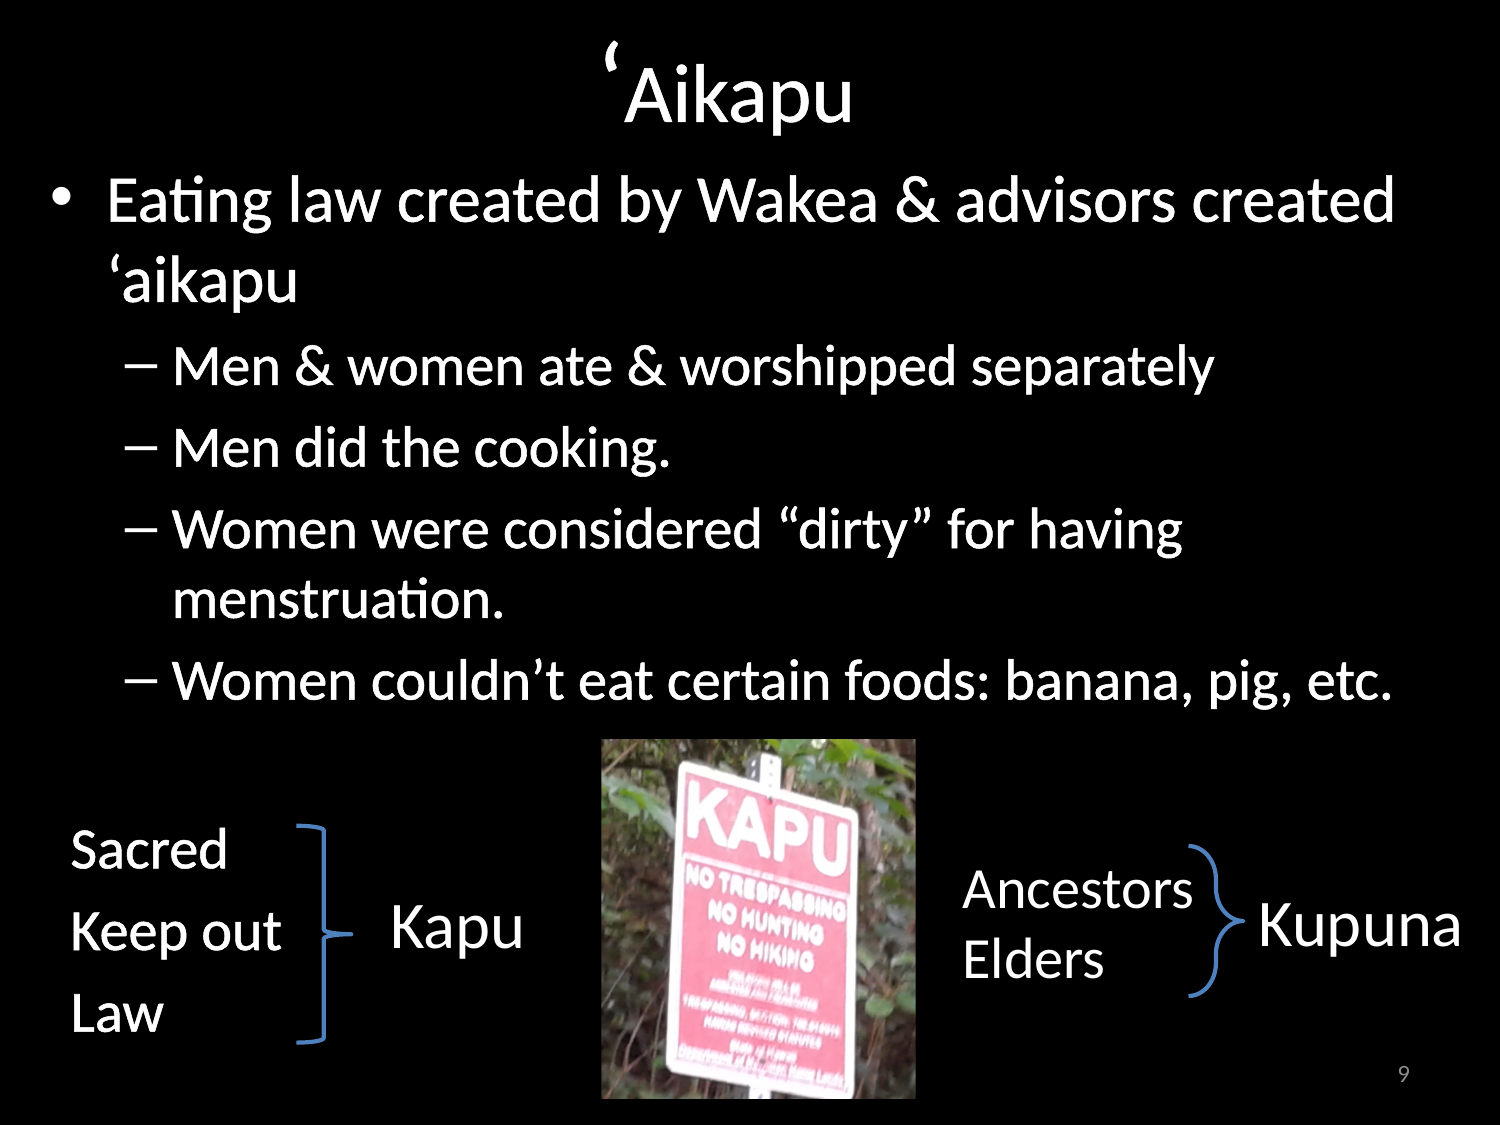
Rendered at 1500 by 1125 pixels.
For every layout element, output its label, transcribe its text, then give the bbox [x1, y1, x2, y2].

text_box [1230, 914, 1243, 928]
text_box Ancestors Elders [947, 842, 1230, 998]
text_box Sacred Keep out Law [15, 802, 585, 993]
text_box [296, 823, 354, 1045]
text_box Kupuna [1243, 872, 1487, 968]
text_box Kapu [375, 874, 564, 970]
list Eating law created by Wakea & advisors created ‘aikapu Men & women ate & worshipped separately Men did the cooking. Women were considered “dirty” for having menstruation. Women couldn’t eat certain foods: banana, pig, etc. [34, 147, 1464, 821]
picture [601, 739, 916, 1099]
title ‘Aikapu [323, 0, 1128, 147]
slide_number 9 [1074, 1042, 1425, 1103]
